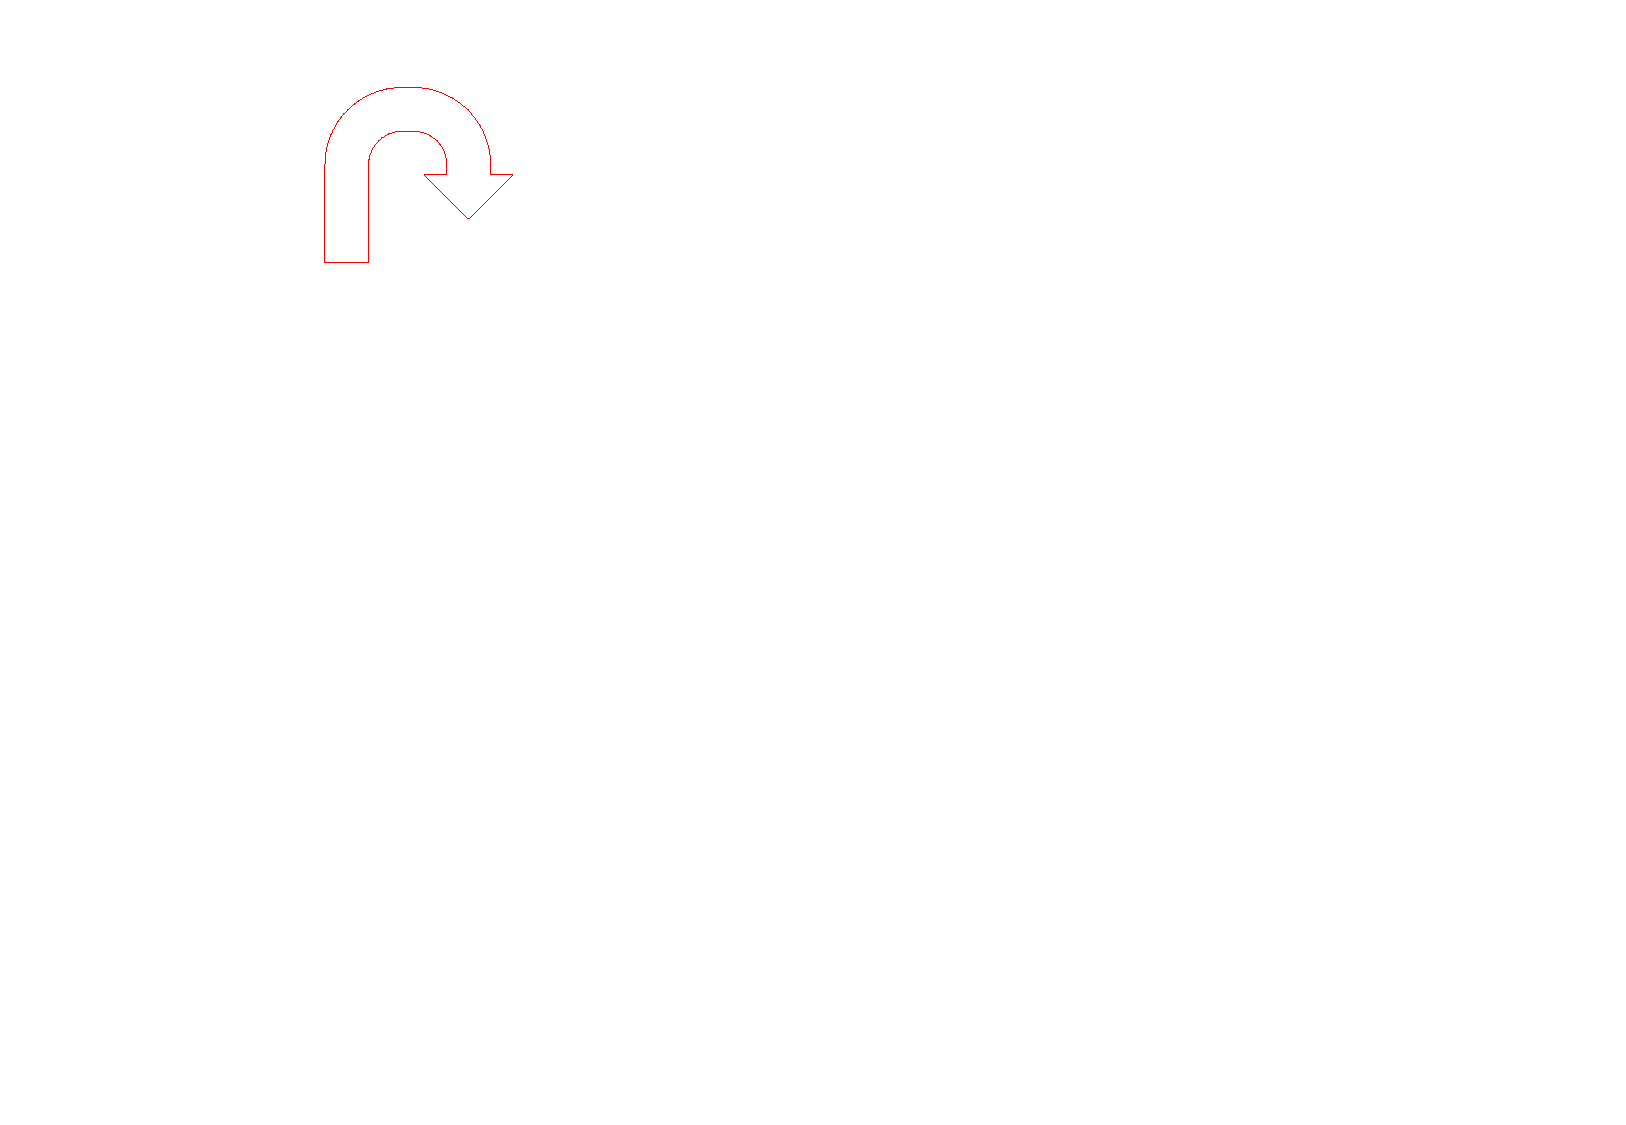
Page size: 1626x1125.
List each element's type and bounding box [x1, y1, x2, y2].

text_box [324, 87, 513, 263]
